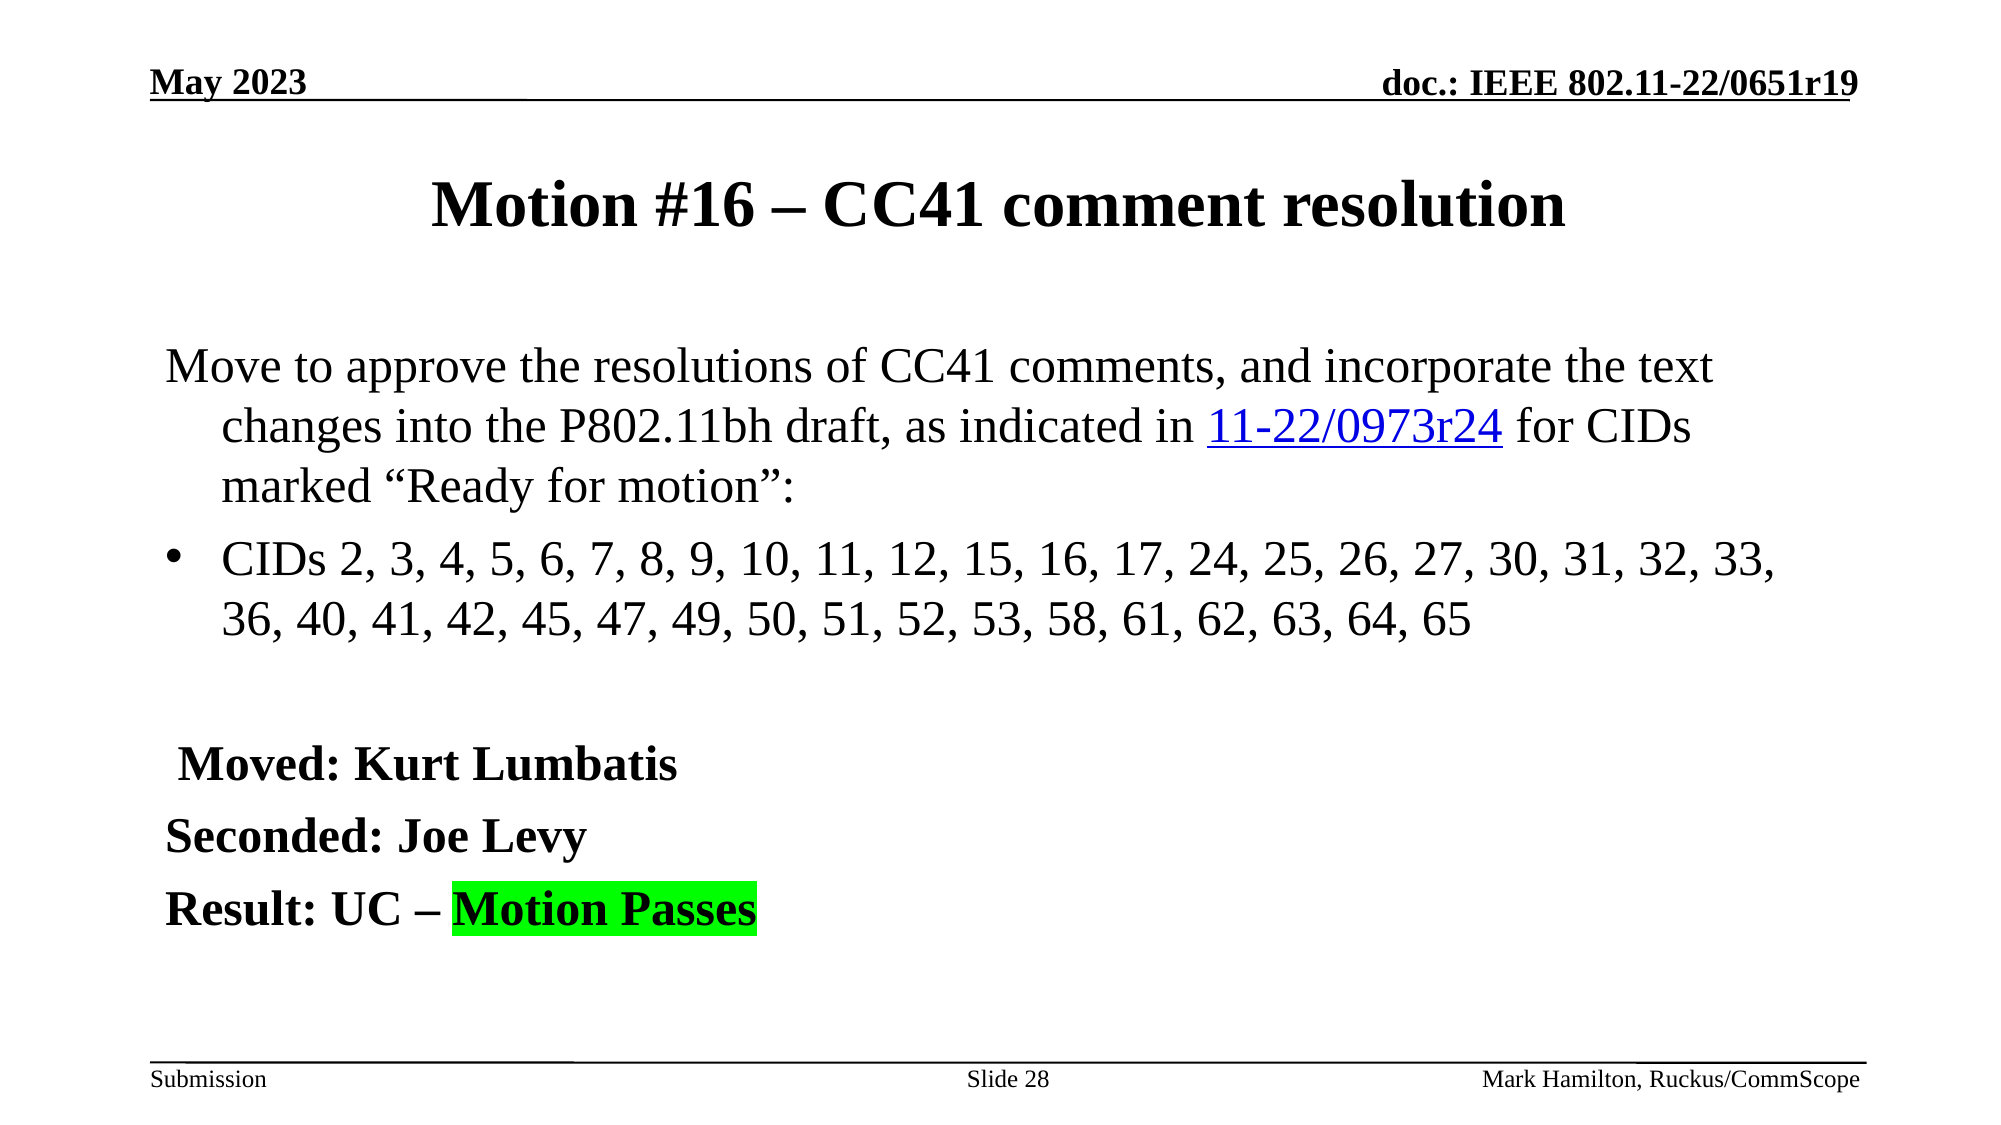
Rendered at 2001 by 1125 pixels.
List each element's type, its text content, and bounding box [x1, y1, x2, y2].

list Move to approve the resolutions of CC41 comments, and incorporate the text changes into the P802.11bh draft, as indicated in 11-22/0973r24 for CIDs marked “Ready for motion”: CIDs 2, 3, 4, 5, 6, 7, 8, 9, 10, 11, 12, 15, 16, 17, 24, 25, 26, 27, 30, 31, 32, 33, 36, 40, 41, 42, 45, 47, 49, 50, 51, 52, 53, 58, 61, 62, 63, 64, 65 Moved: Kurt Lumbatis Seconded: Joe Levy Result: UC – Motion Passes [149, 324, 1850, 1000]
slide_number Slide 28 [950, 1061, 1067, 1123]
title Motion #16 – CC41 comment resolution [149, 112, 1850, 288]
